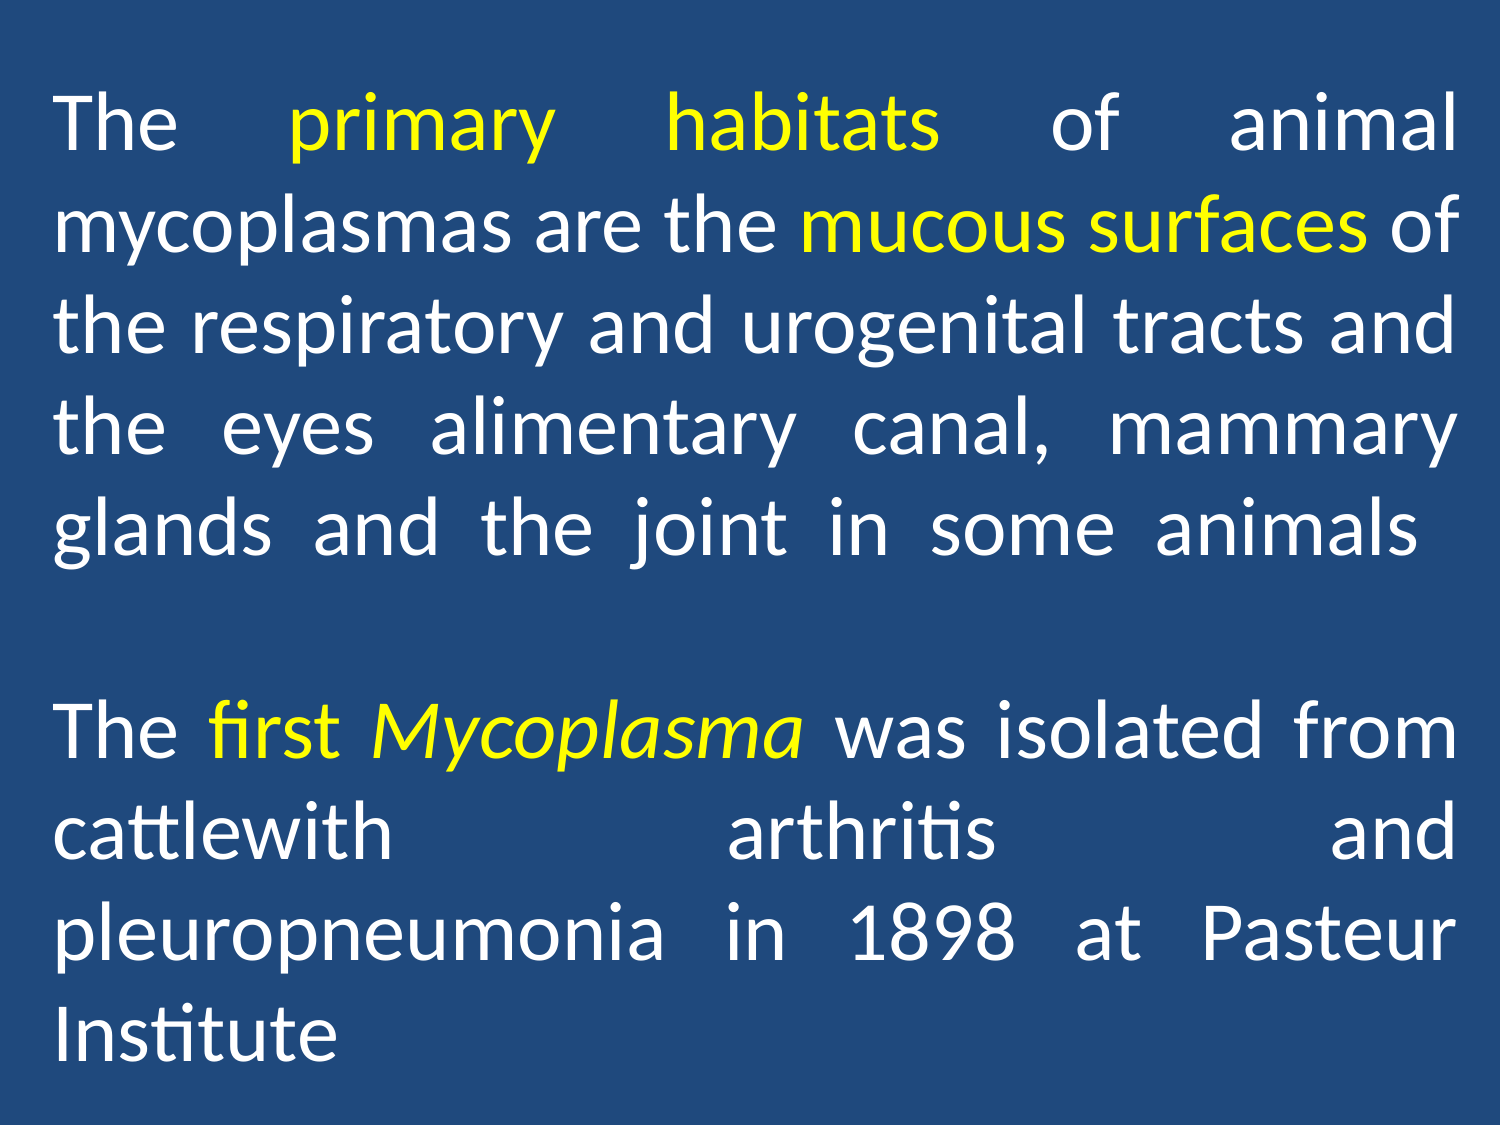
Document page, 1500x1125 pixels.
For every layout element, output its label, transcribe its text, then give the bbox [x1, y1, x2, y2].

title The primary habitats of animal mycoplasmas are the mucous surfaces of the respiratory and urogenital tracts and the eyes alimentary canal, mammary glands and the joint in some animals The first Mycoplasma was isolated from cattlewith arthritis and pleuropneumonia in 1898 at Pasteur Institute [37, 45, 1475, 1100]
